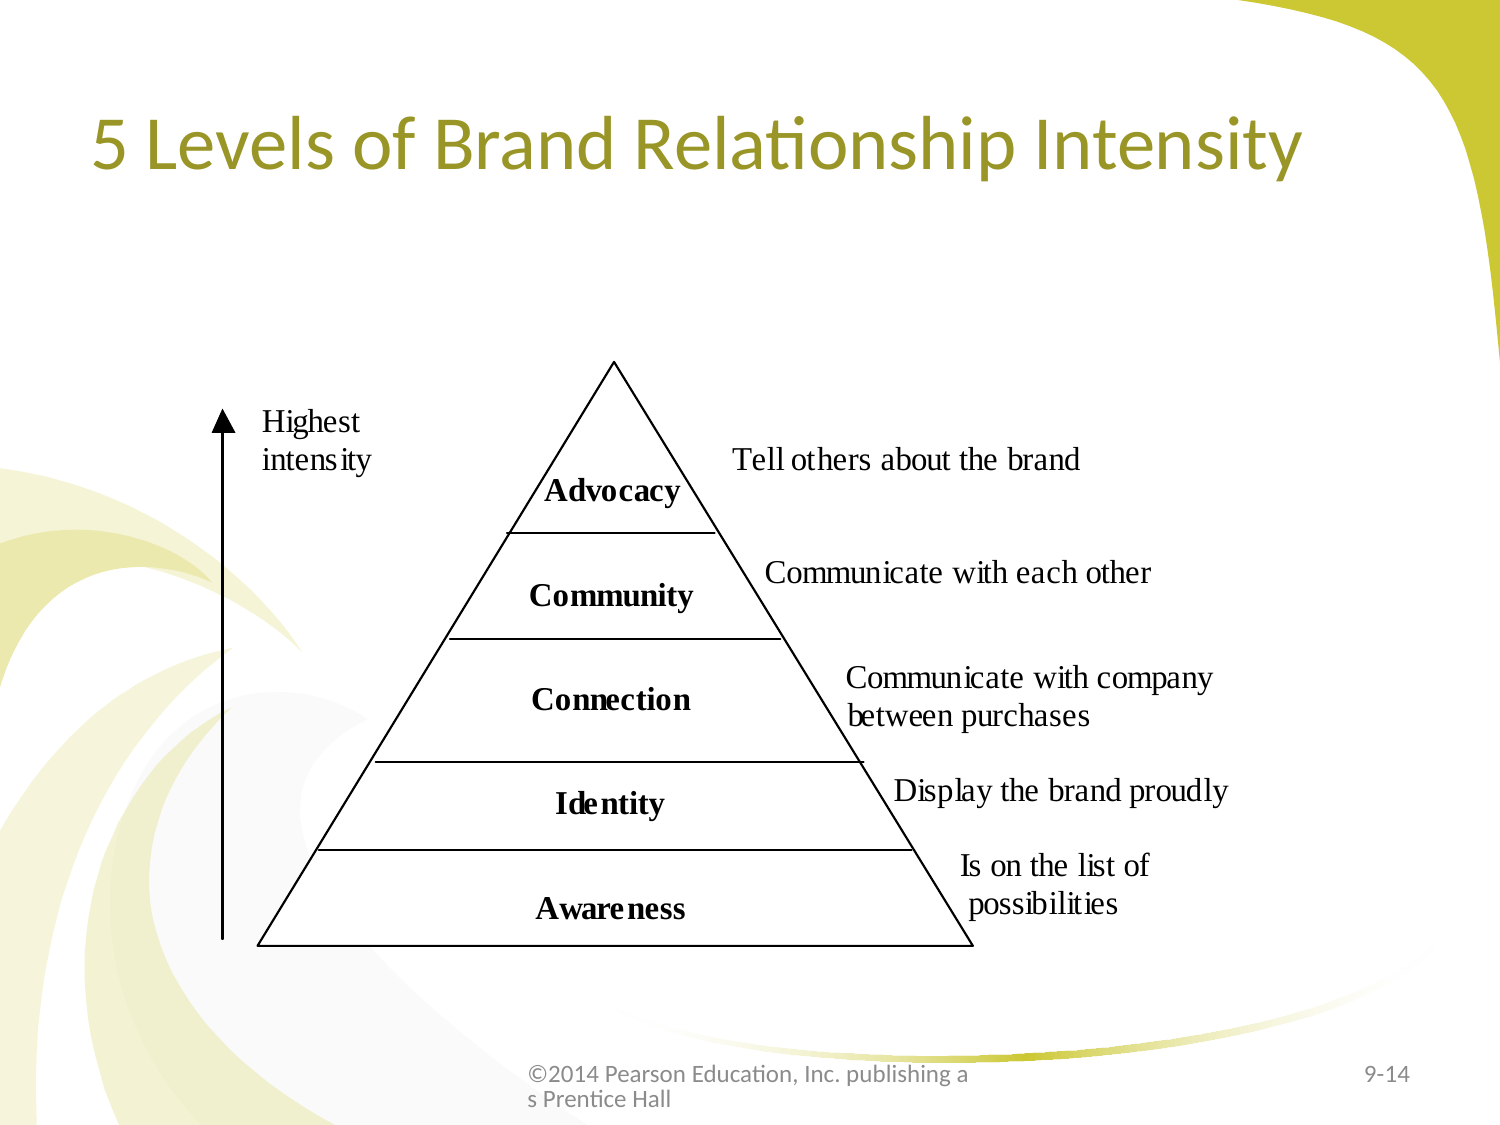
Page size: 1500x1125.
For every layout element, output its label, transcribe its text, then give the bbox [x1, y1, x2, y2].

slide_number 9-14 [1074, 1042, 1425, 1103]
footer ©2014 Pearson Education, Inc. publishing as Prentice Hall [512, 1042, 988, 1103]
title 5 Levels of Brand Relationship Intensity [75, 45, 1425, 233]
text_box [187, 337, 1238, 977]
